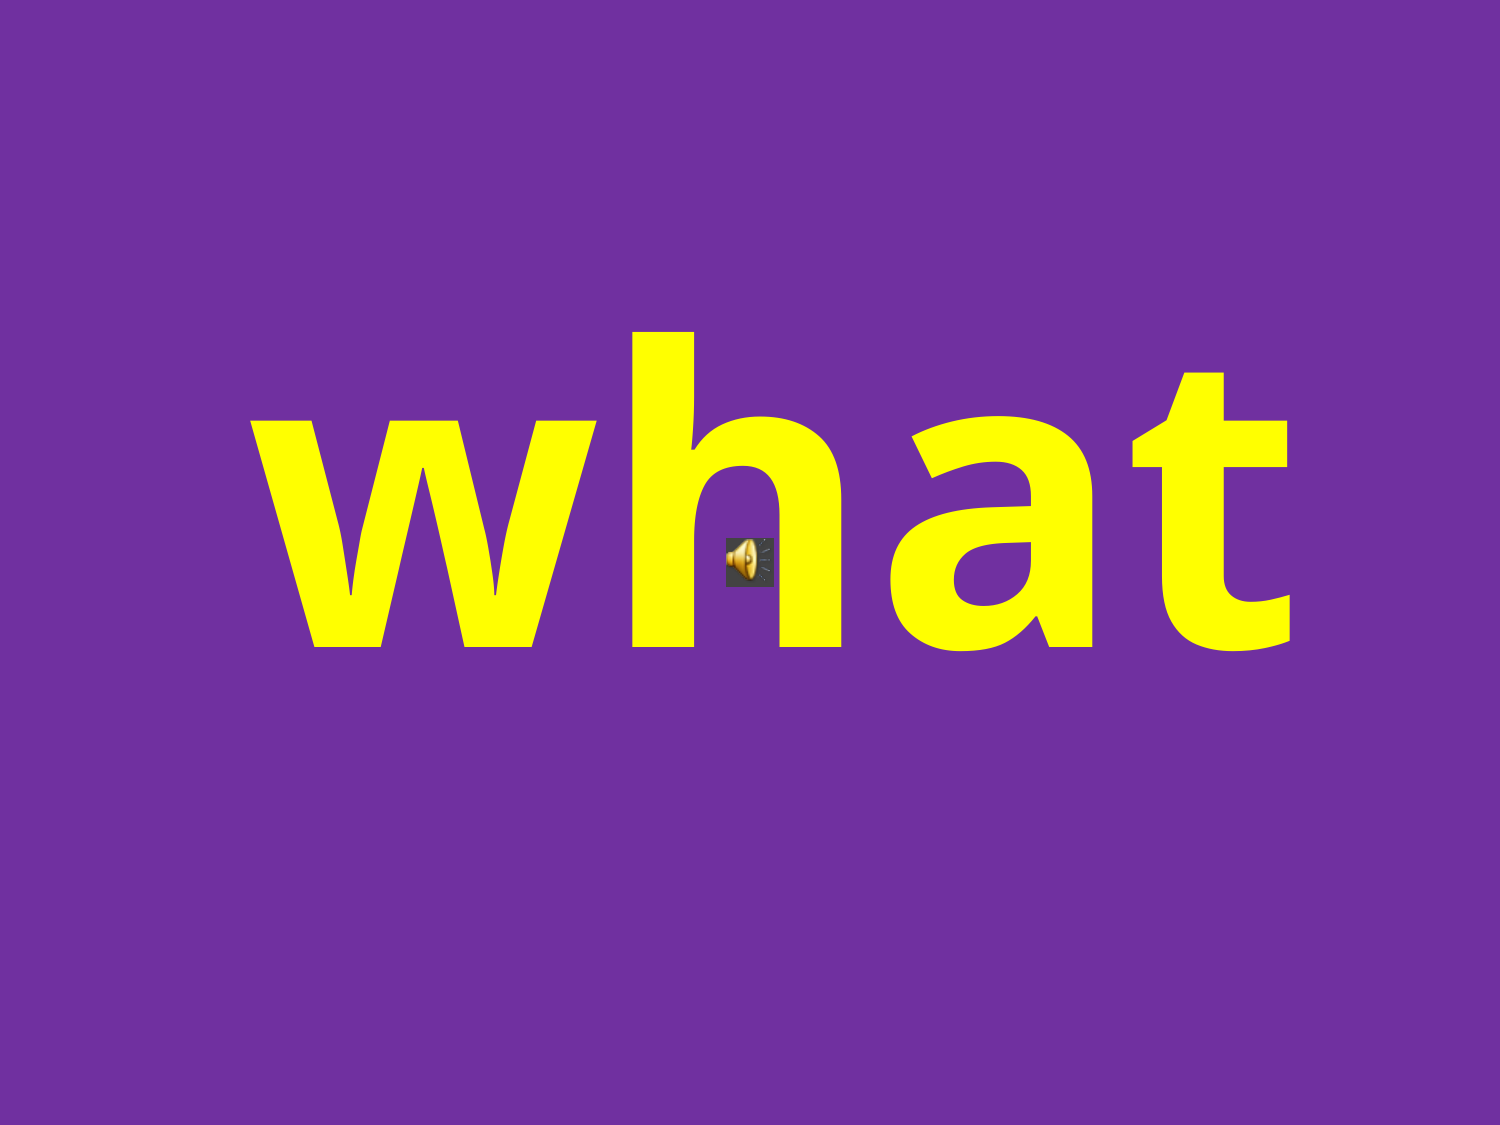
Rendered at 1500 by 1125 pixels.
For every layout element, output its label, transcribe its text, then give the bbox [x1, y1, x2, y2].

text_box what [99, 224, 1450, 738]
picture [724, 537, 776, 588]
